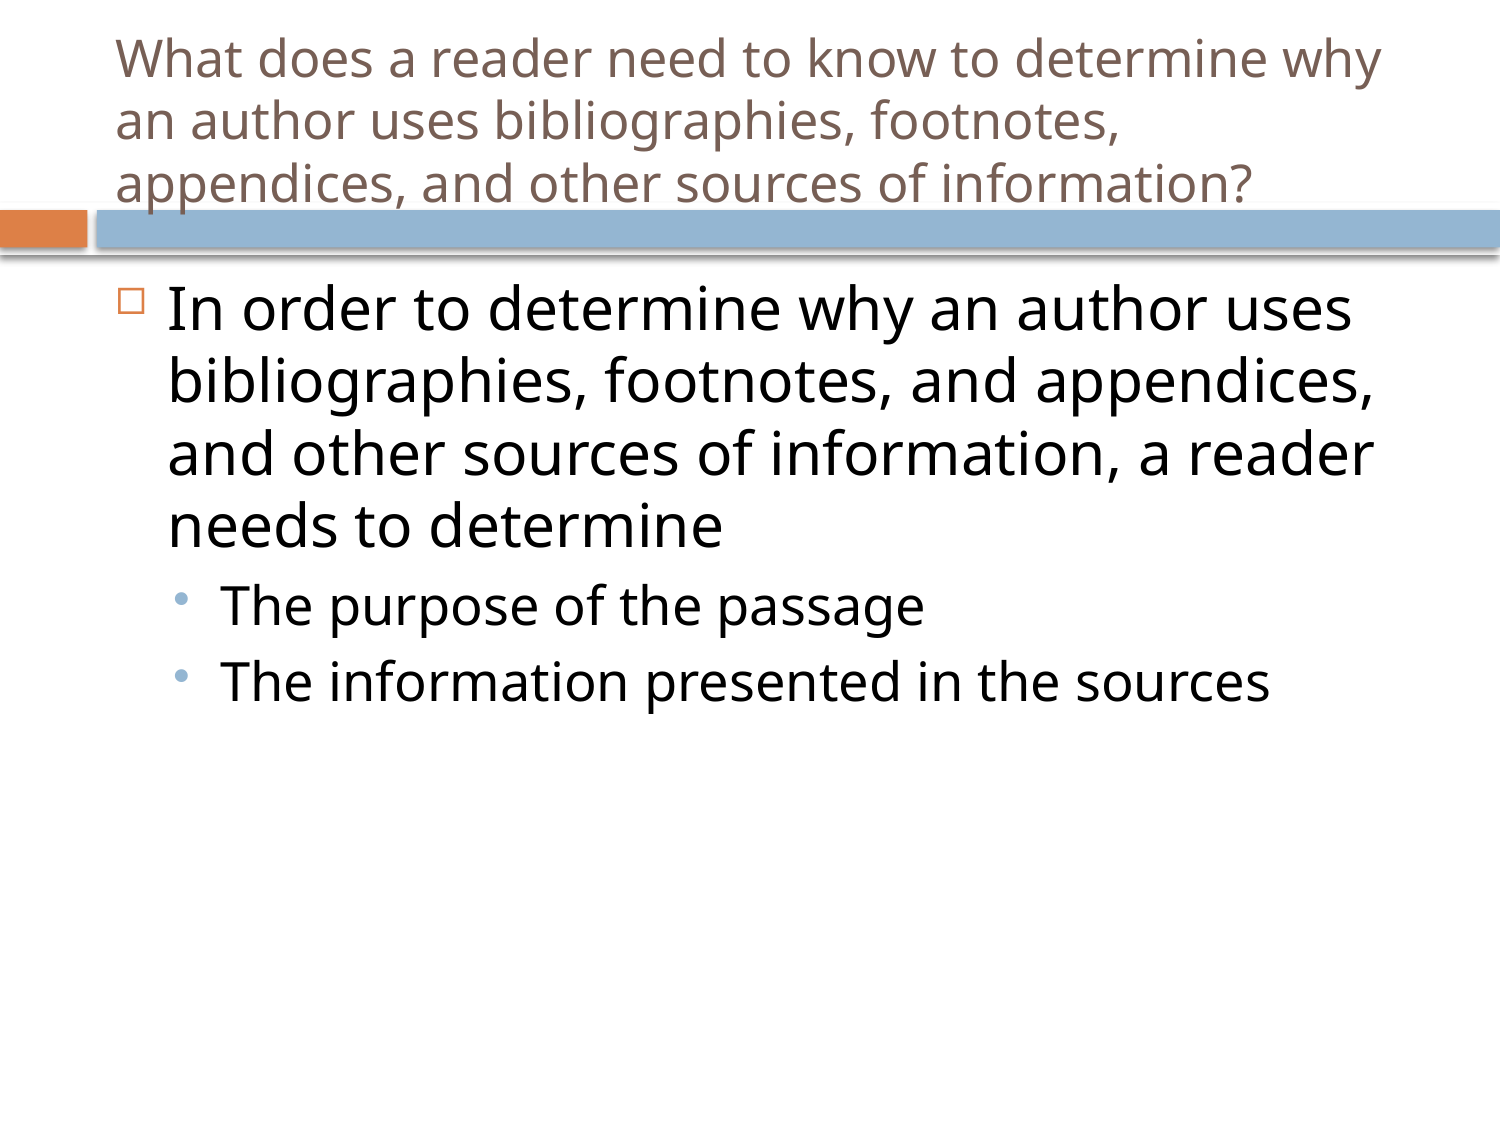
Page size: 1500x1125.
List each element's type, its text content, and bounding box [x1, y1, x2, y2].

title What does a reader need to know to determine why an author uses bibliographies, footnotes, appendices, and other sources of information? [100, 37, 1438, 200]
list In order to determine why an author uses bibliographies, footnotes, and appendices, and other sources of information, a reader needs to determine The purpose of the passage The information presented in the sources [100, 262, 1438, 1000]
